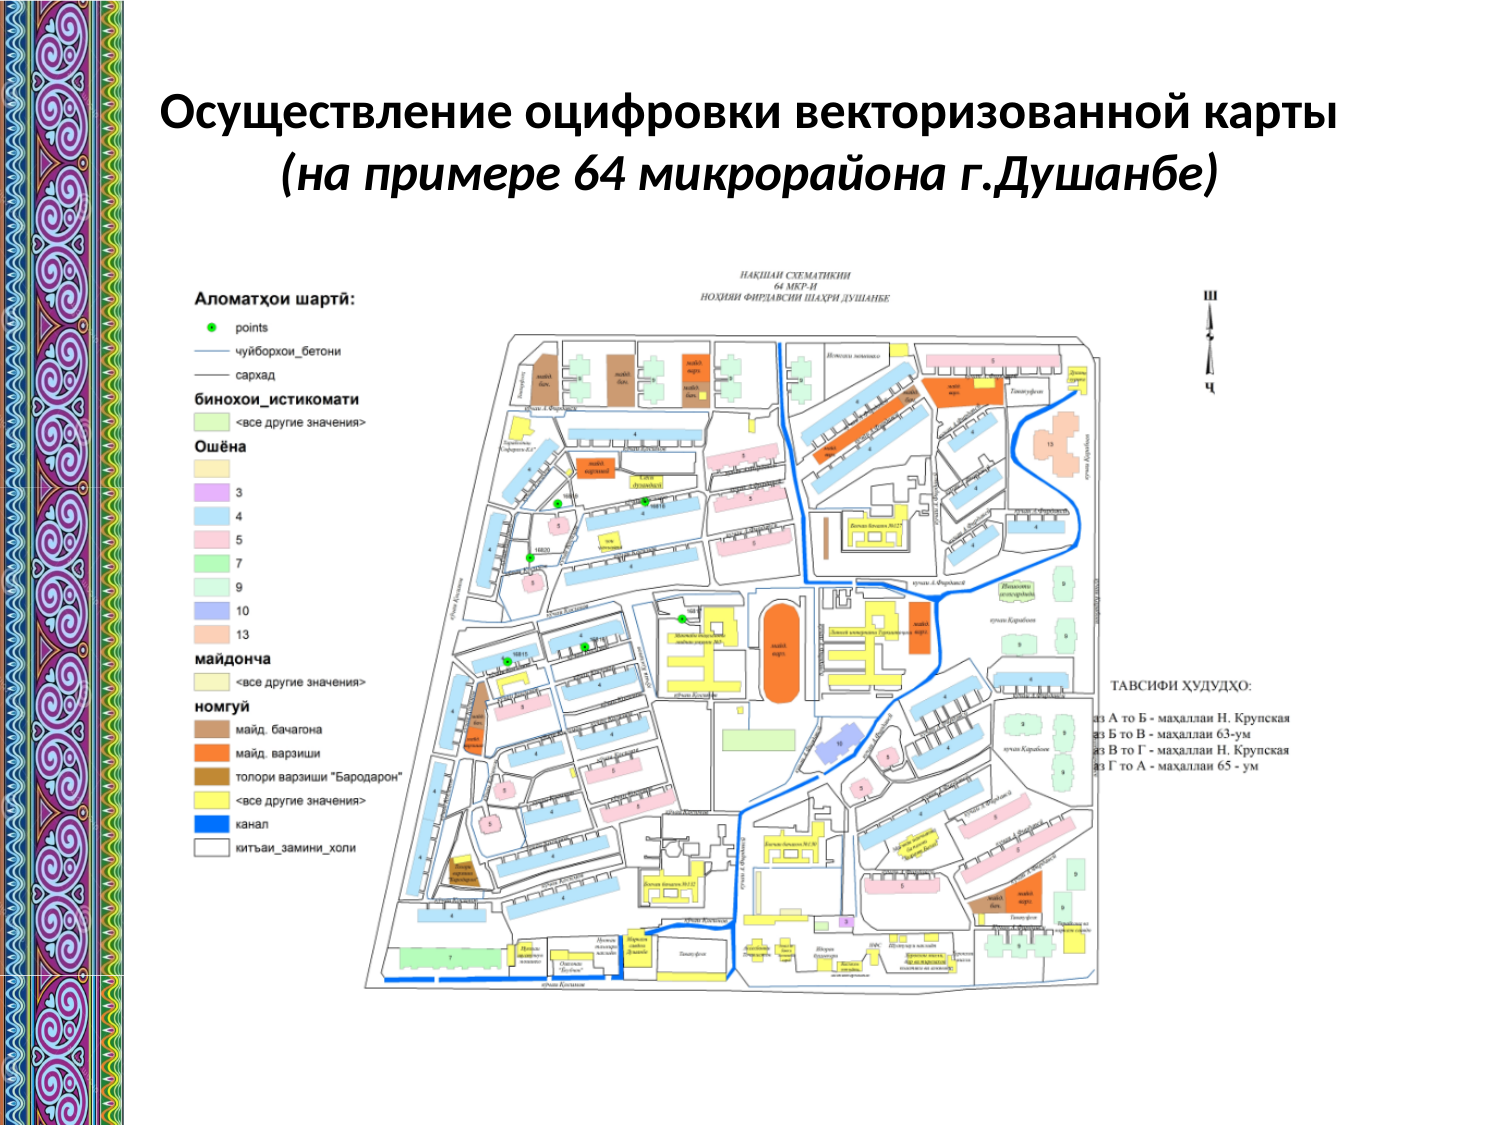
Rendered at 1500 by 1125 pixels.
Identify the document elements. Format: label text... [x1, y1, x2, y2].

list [174, 245, 1301, 1006]
title Осуществление оцифровки векторизованной карты (на примере 64 микрорайона г.Душанбе) [129, 45, 1425, 233]
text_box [0, 0, 125, 1125]
